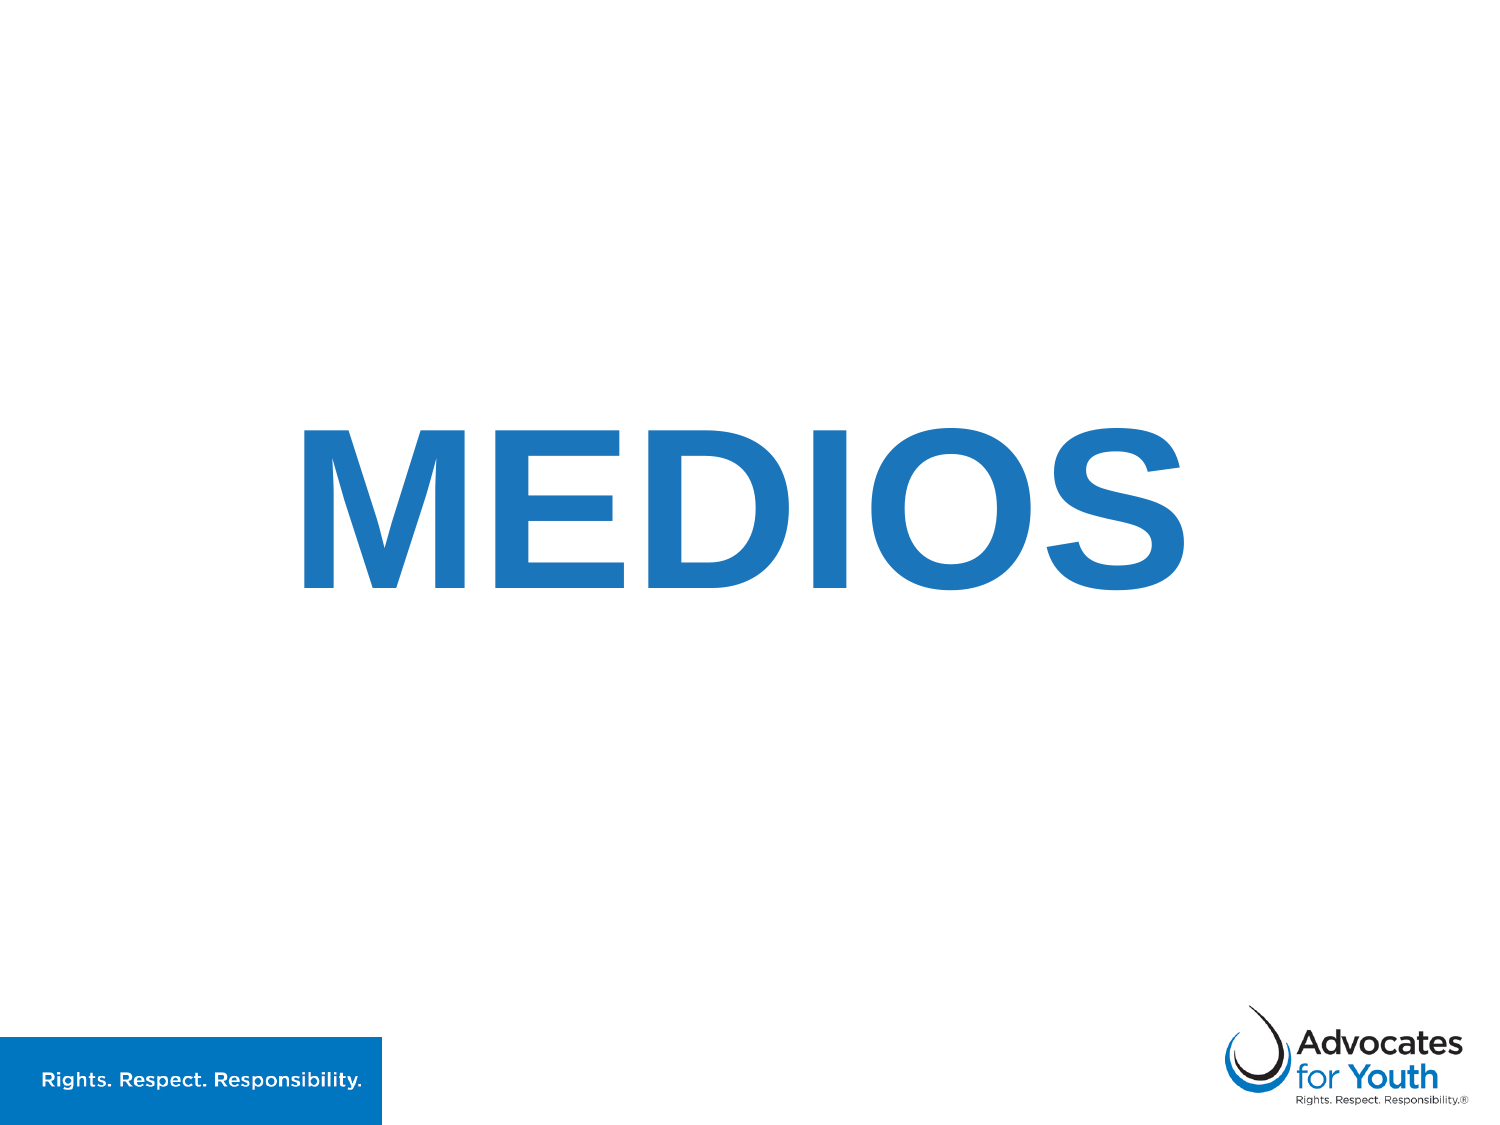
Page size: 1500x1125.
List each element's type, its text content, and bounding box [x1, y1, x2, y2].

picture [1200, 990, 1500, 1125]
list MEDIOS [256, 352, 1227, 923]
picture [0, 1037, 382, 1125]
